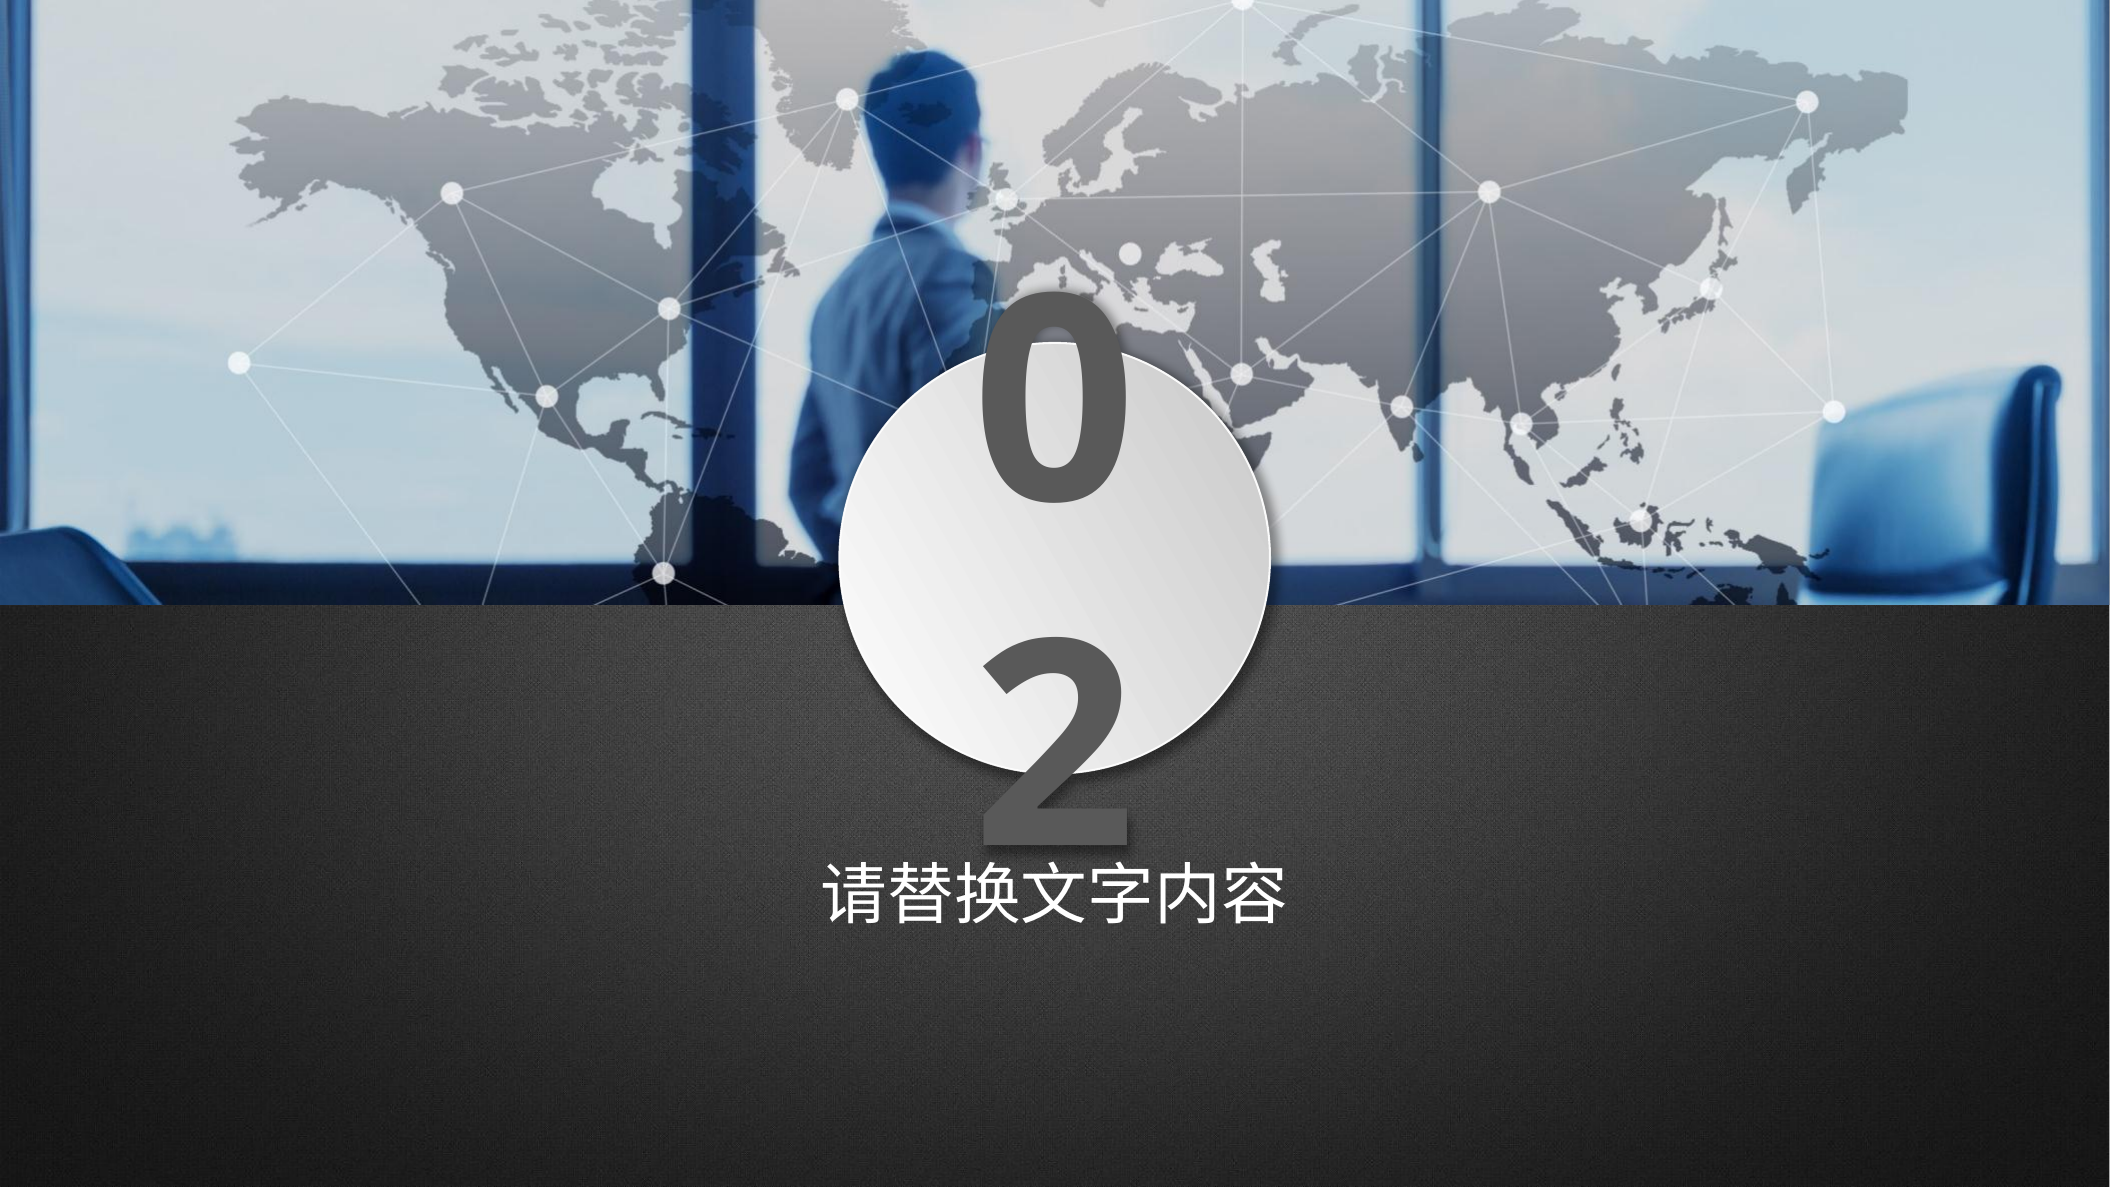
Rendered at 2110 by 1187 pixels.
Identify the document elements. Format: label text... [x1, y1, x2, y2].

text_box 请替换文字内容 [806, 804, 1304, 940]
text_box 02 [838, 341, 1272, 775]
text_box [0, 0, 2110, 606]
picture [0, 606, 2110, 1187]
